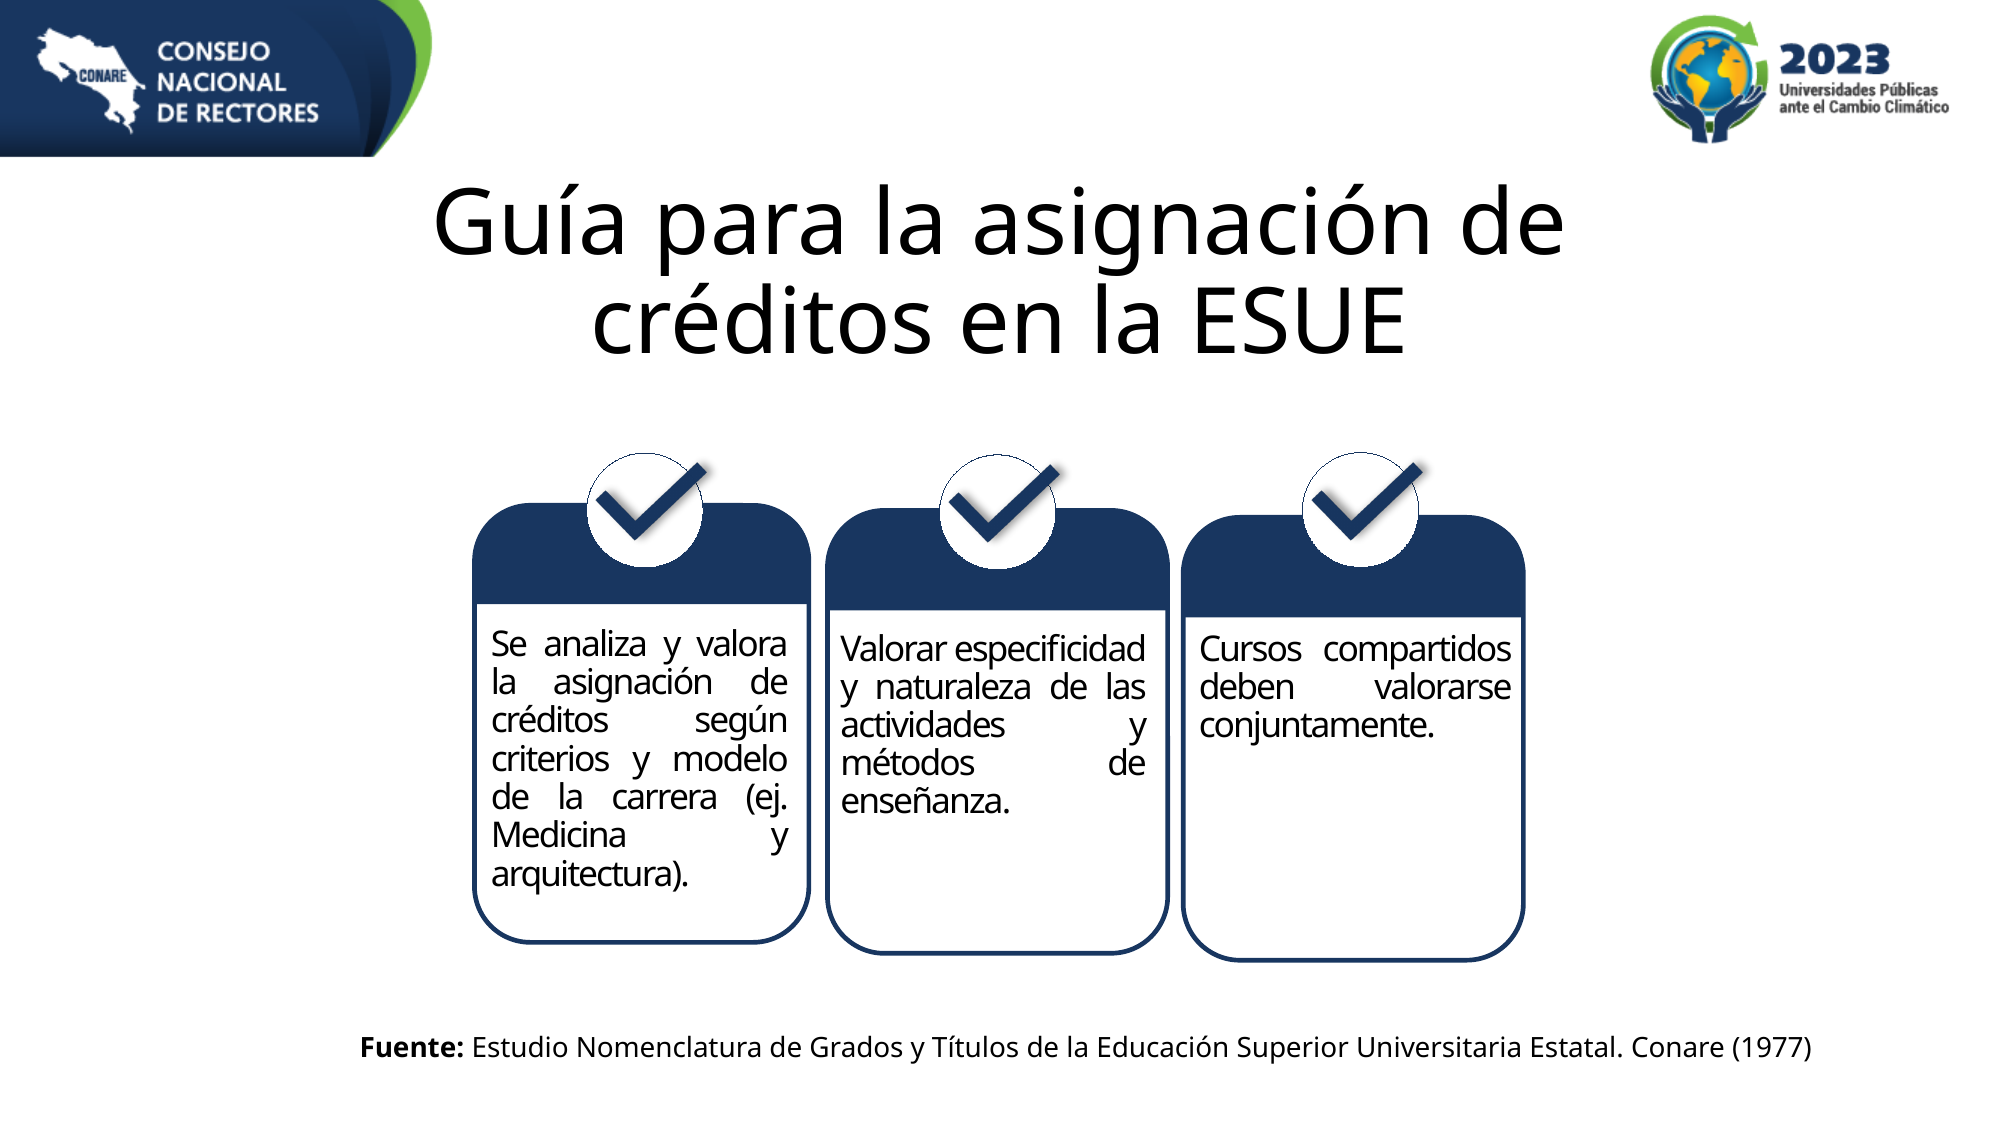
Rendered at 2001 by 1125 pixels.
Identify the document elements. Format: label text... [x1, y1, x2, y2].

text_box Guía para la asignación de créditos en la ESUE [339, 155, 1661, 281]
text_box Fuente: Estudio Nomenclatura de Grados y Títulos de la Educación Superior Universitaria Estatal. Conare (1977) [339, 1009, 2000, 1109]
picture [0, 0, 1999, 1125]
text_box [115, 164, 1946, 990]
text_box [474, 443, 1526, 961]
